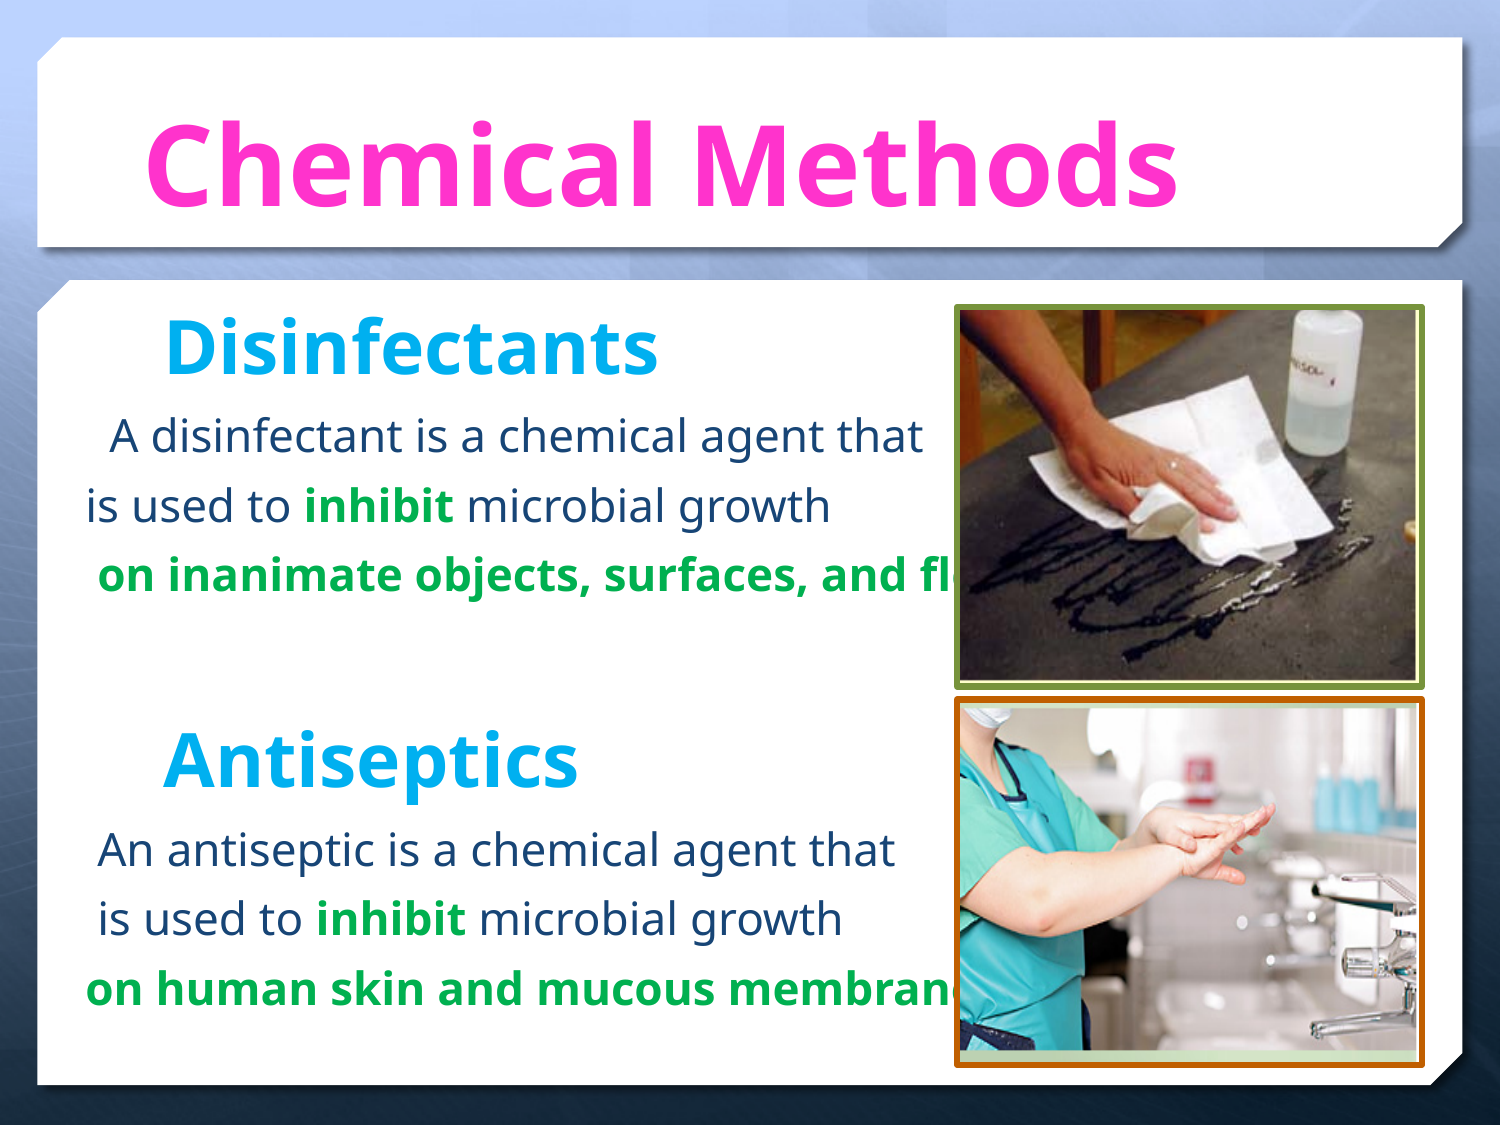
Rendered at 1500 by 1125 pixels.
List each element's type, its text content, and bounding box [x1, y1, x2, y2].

picture [959, 702, 1420, 1063]
title Chemical Methods [127, 48, 1372, 236]
list Disinfectants A disinfectant is a chemical agent that is used to inhibit microbial growth on inanimate objects, surfaces, and floors. Antiseptics An antiseptic is a chemical agent that is used to inhibit microbial growth on human skin and mucous membranes. [70, 291, 1421, 1062]
picture [959, 309, 1420, 684]
